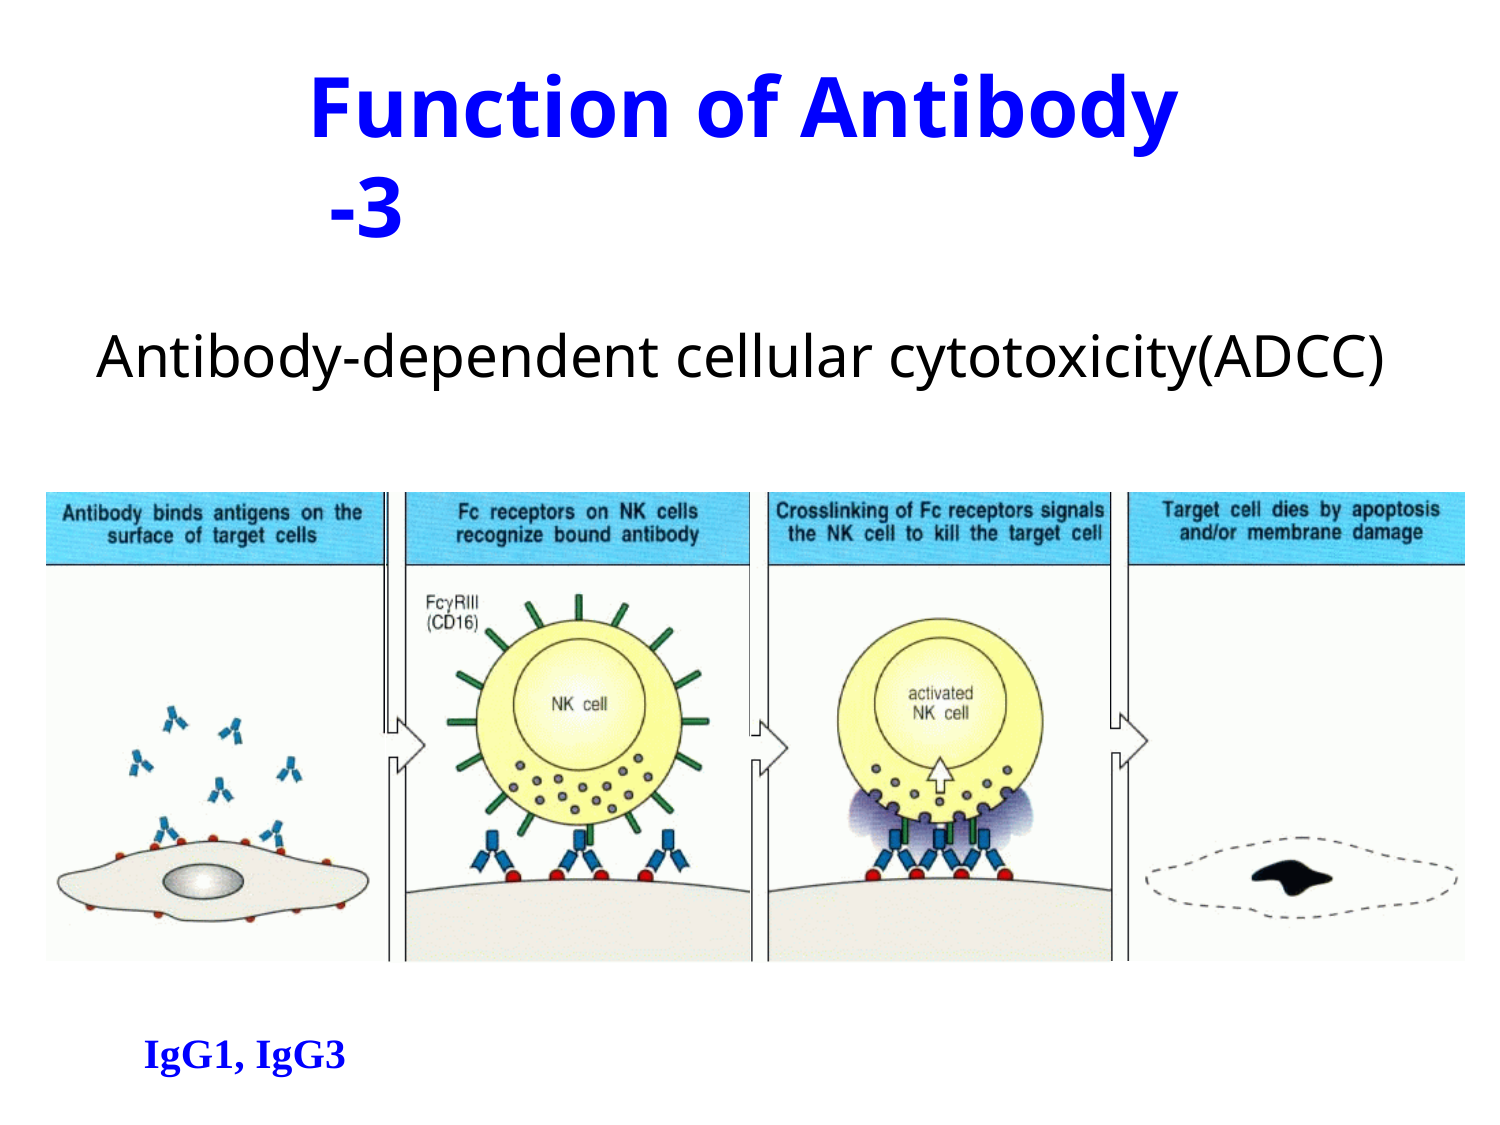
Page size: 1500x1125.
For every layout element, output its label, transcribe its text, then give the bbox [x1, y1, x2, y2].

picture [46, 492, 385, 961]
text_box Function of Antibody -3 [292, 46, 1196, 241]
text_box Antibody-dependent cellular cytotoxicity(ADCC) [82, 241, 1442, 397]
text_box IgG1, IgG3 [128, 1019, 422, 1085]
picture [386, 492, 1465, 963]
